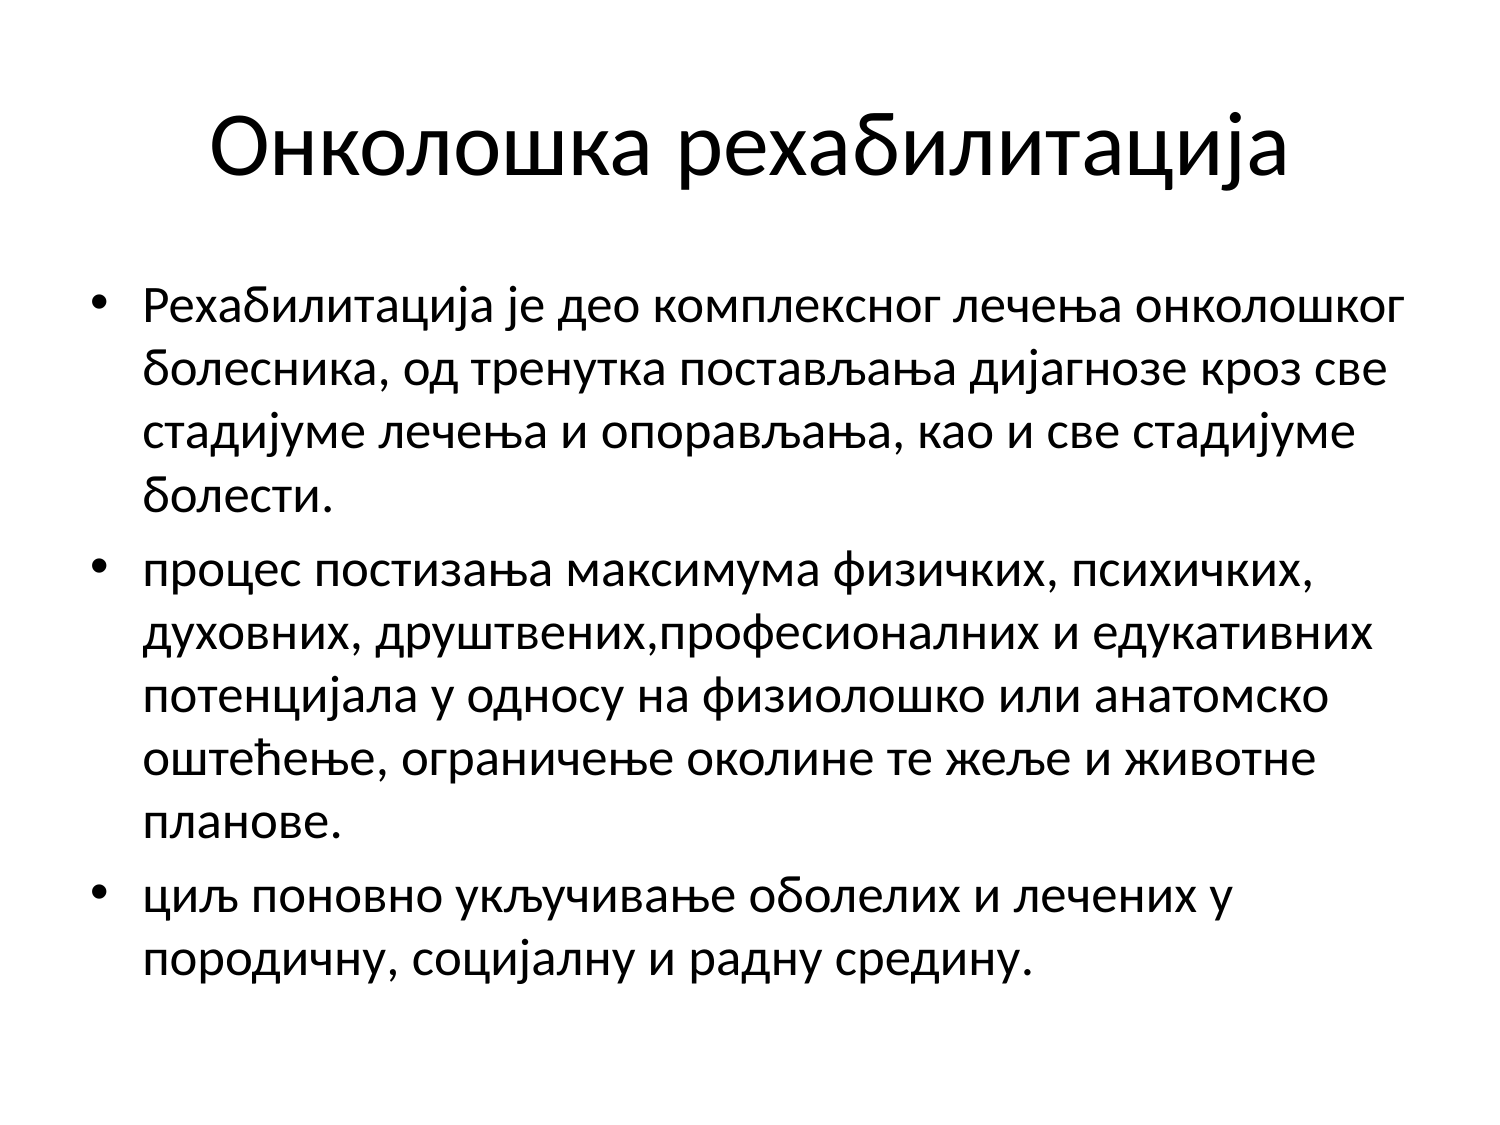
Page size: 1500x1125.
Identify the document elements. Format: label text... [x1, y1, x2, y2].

title Онколошка рехабилитација [75, 45, 1425, 233]
list Рехабилитација је део комплексног лечења онколошког болесника, од тренутка постављања дијагнозе кроз све стадијуме лечења и опорављања, као и све стадијуме болести. процес постизања максимума физичких, психичких, духовних, друштвених,професионалних и едукативних потенцијала у односу на физиолошко или анатомско оштећење, ограничење околине те жеље и животне планове. циљ поновно укључивање оболелих и лечених у породичну, социјалну и радну средину. [75, 262, 1425, 1005]
